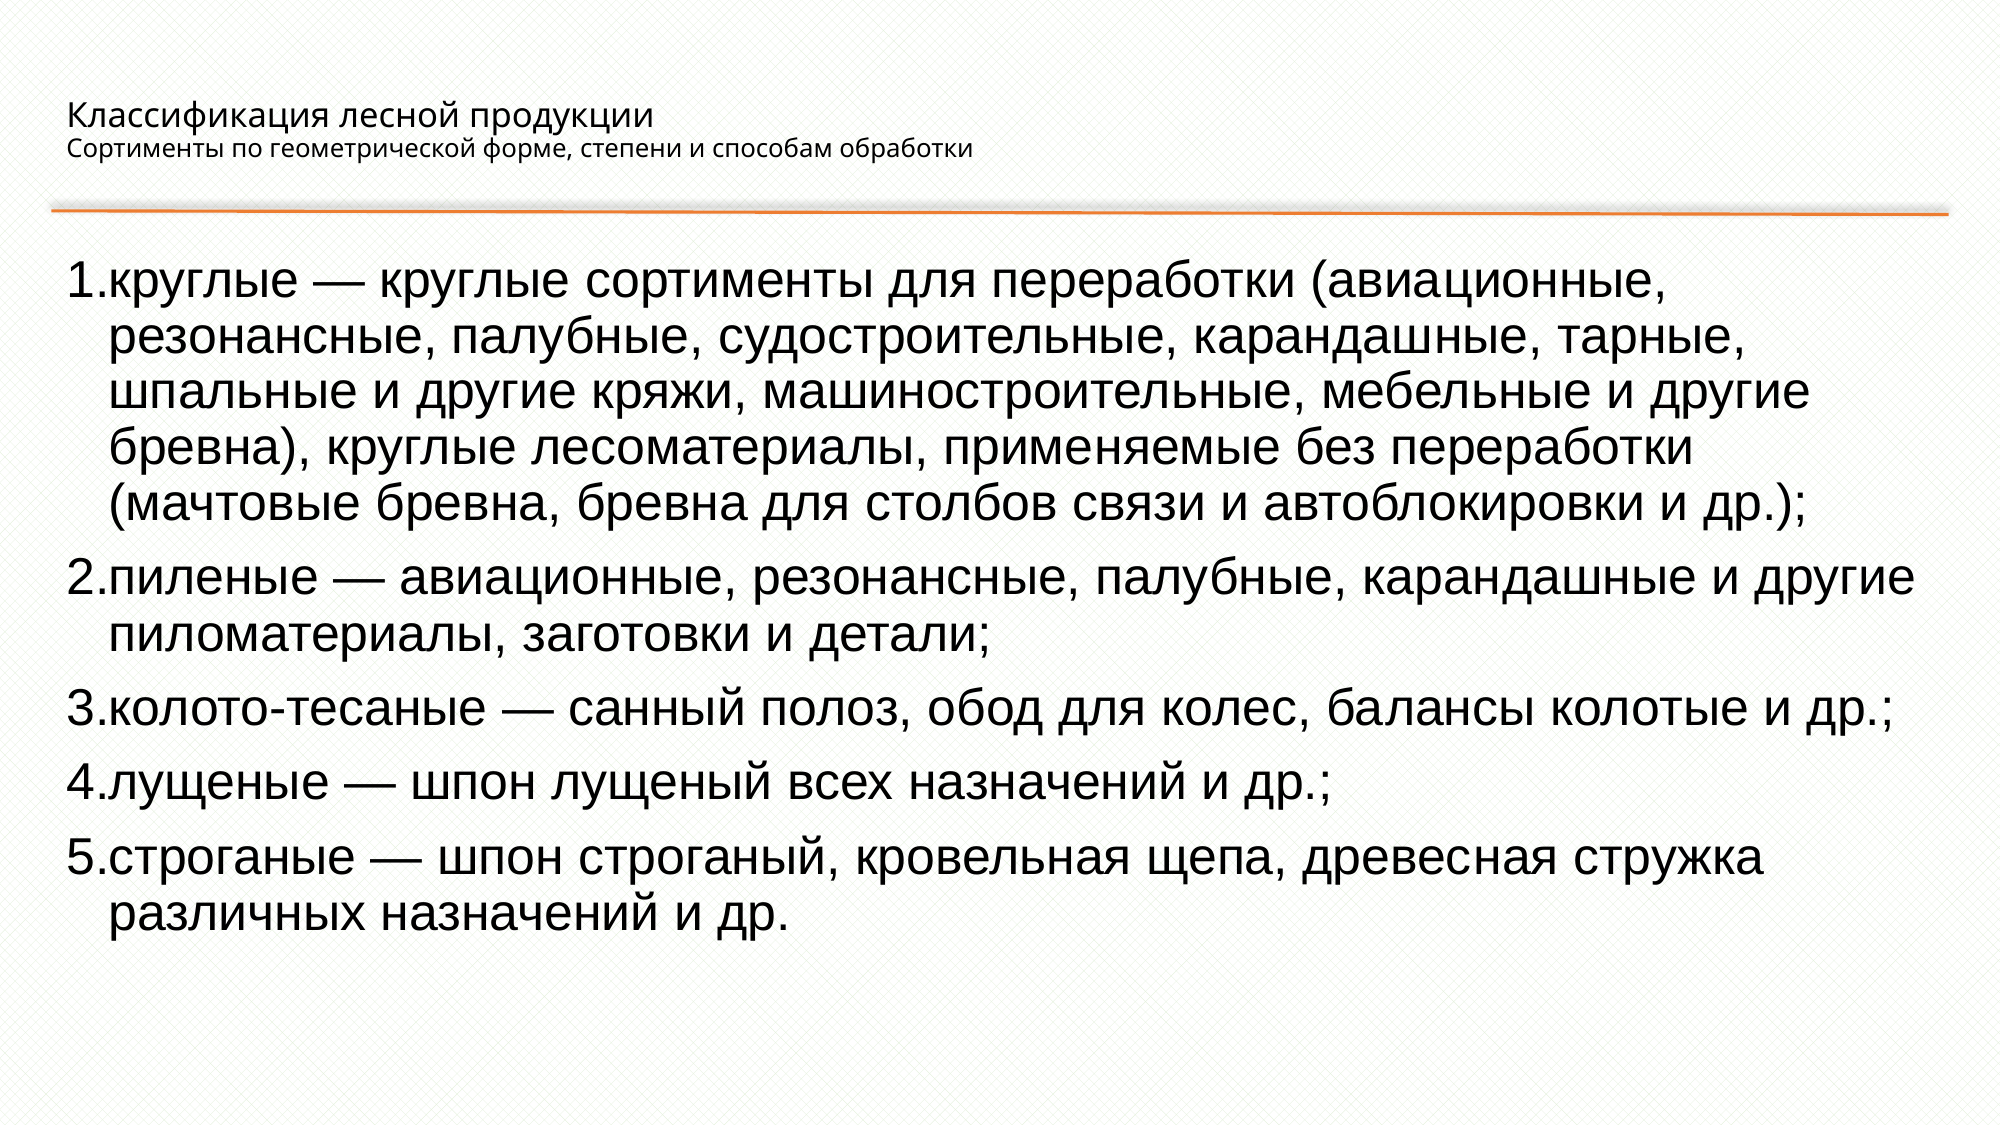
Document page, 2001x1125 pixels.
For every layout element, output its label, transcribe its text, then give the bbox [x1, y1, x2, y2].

title Классификация лесной продукции Сортименты по геометрической форме, степени и способам обработки [51, 90, 1990, 217]
list круглые — круглые сортименты для переработки (авиа­ционные, резонансные, палубные, судостроительные, карандаш­ные, тарные, шпальные и другие кряжи, машиностроительные, мебельные и другие бревна), круглые лесоматериалы, приме­няемые без переработки (мачтовые бревна, бревна для столбов связи и автоблокировки и др.); пиленые — авиационные, резонансные, палубные, каран­дашные и другие пиломатериалы, заготовки и детали; колото-тесаные — санный полоз, обод для колес, ба­лансы колотые и др.; лущеные — шпон лущеный всех назначений и др.; строганые — шпон строганый, кровельная щепа, древес­ная стружка различных назначений и др. [51, 245, 1949, 959]
